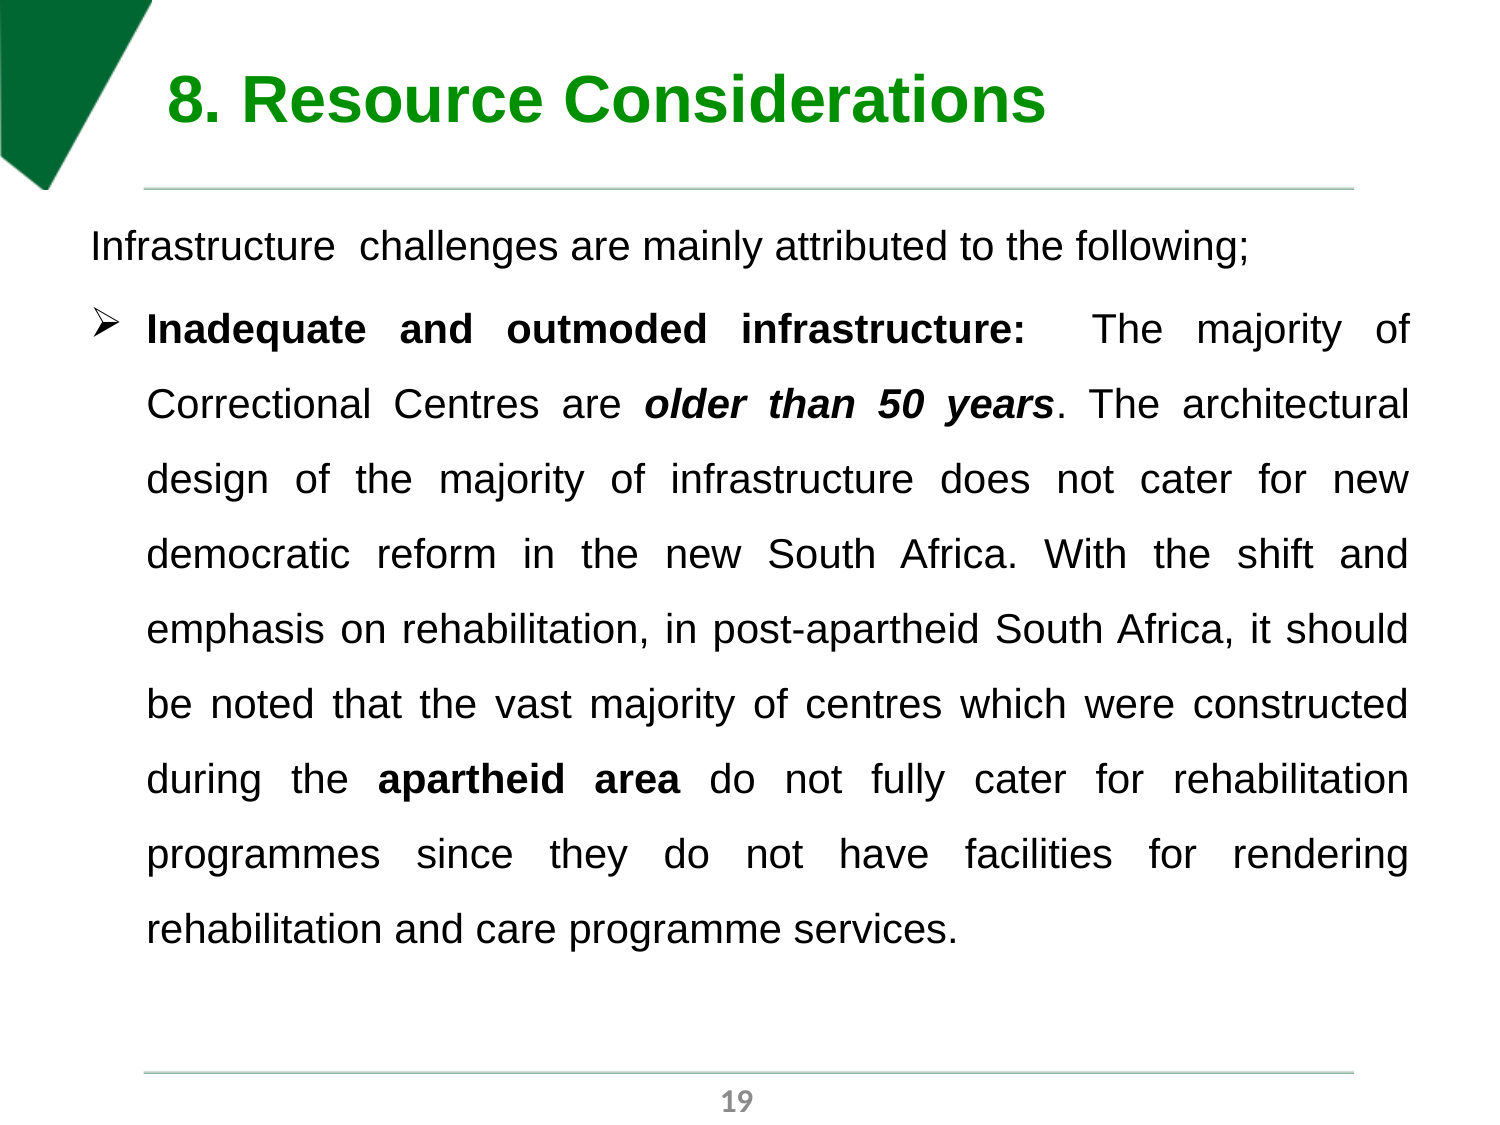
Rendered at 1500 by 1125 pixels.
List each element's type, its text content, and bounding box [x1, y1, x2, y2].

picture [143, 1067, 1355, 1074]
picture [0, 0, 1355, 190]
list Infrastructure challenges are mainly attributed to the following; Inadequate and outmoded infrastructure: The majority of Correctional Centres are older than 50 years. The architectural design of the majority of infrastructure does not cater for new democratic reform in the new South Africa. With the shift and emphasis on rehabilitation, in post-apartheid South Africa, it should be noted that the vast majority of centres which were constructed during the apartheid area do not fully cater for rehabilitation programmes since they do not have facilities for rendering rehabilitation and care programme services. [75, 128, 1425, 1091]
slide_number 19 [418, 1083, 769, 1125]
title 8. Resource Considerations [155, 2, 1500, 190]
